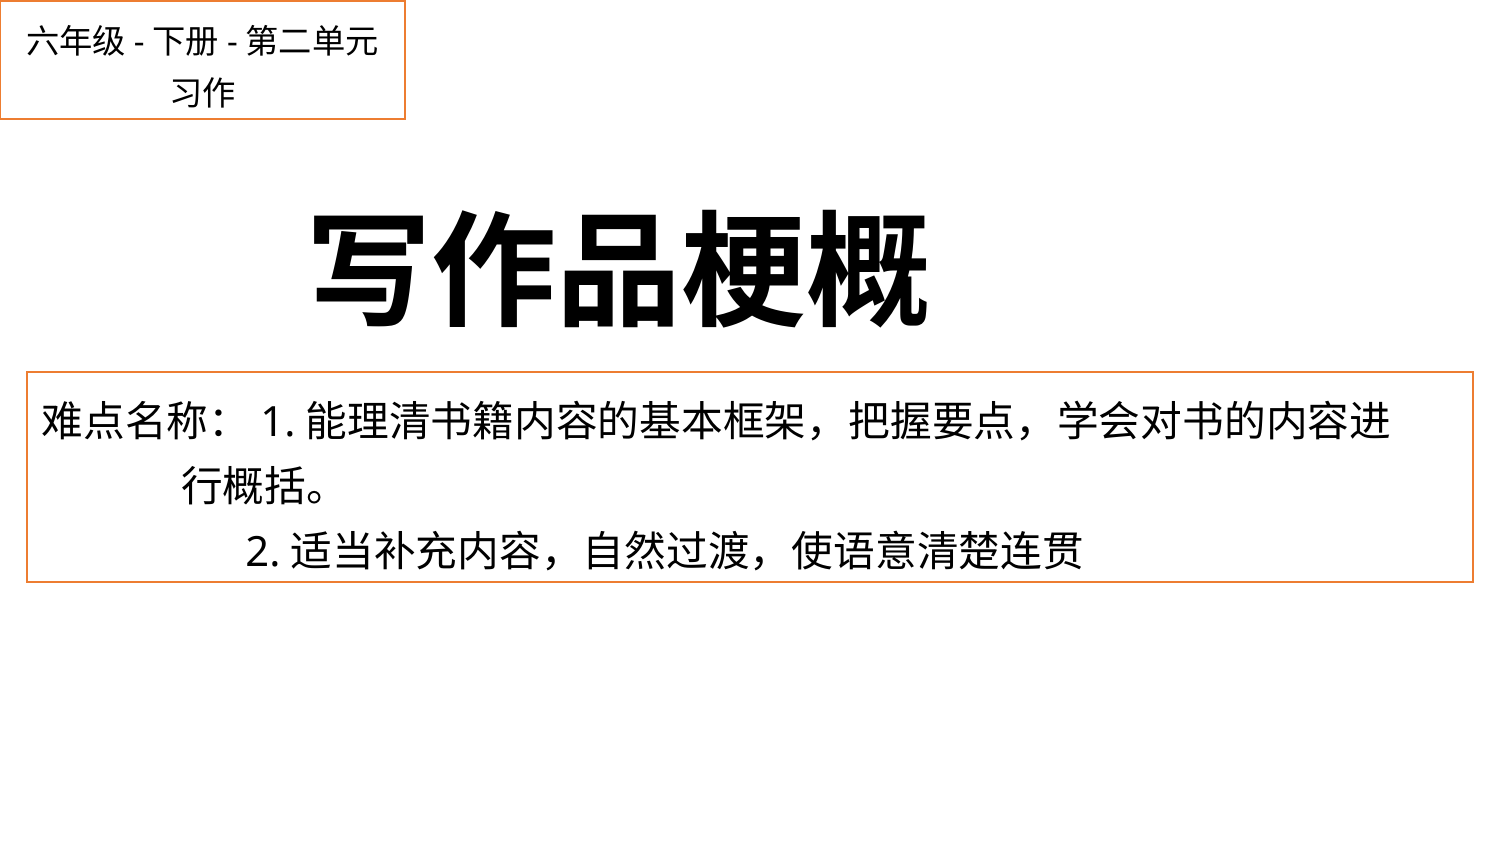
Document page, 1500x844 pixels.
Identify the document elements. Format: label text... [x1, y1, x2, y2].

text_box 六年级-下册-第二单元 习作 [0, 0, 406, 120]
text_box 难点名称：1.能理清书籍内容的基本框架，把握要点，学会对书的内容进 行概括。 2.适当补充内容，自然过渡，使语意清楚连贯 [26, 371, 1474, 583]
text_box 写作品梗概 [292, 184, 1160, 349]
